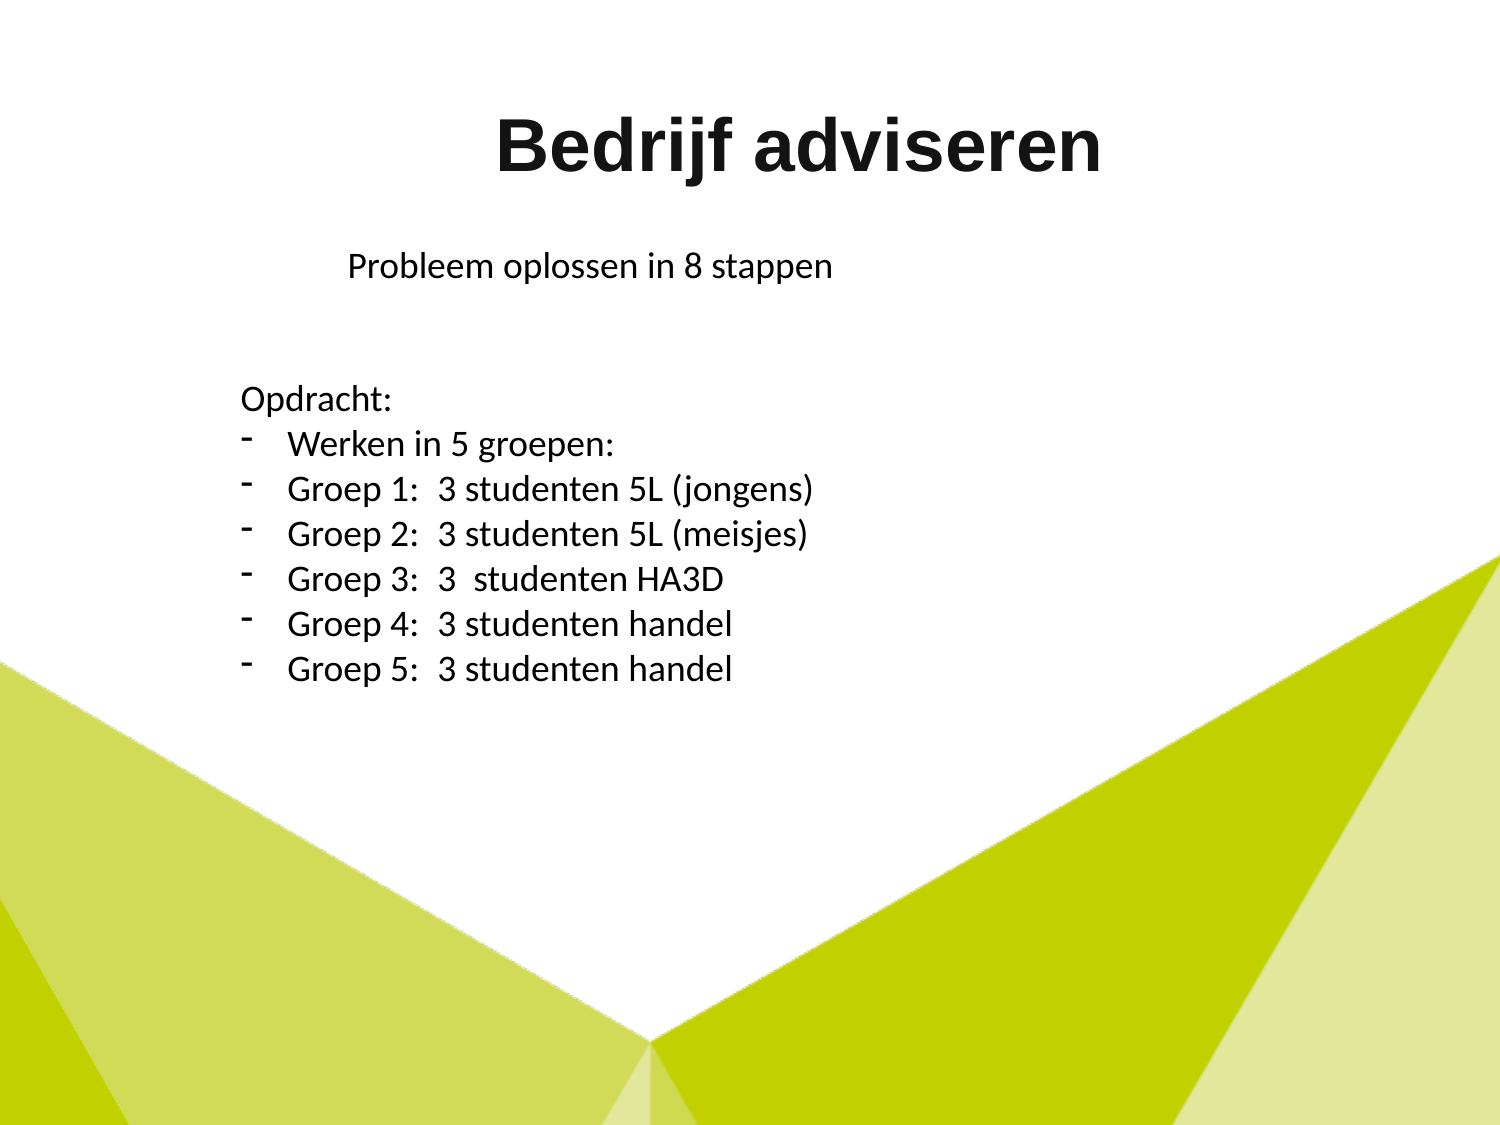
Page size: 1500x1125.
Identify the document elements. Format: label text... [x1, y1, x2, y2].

text_box Opdracht: Werken in 5 groepen: Groep 1: 3 studenten 5L (jongens) Groep 2: 3 studenten 5L (meisjes) Groep 3: 3 studenten HA3D Groep 4: 3 studenten handel Groep 5: 3 studenten handel [225, 366, 1232, 479]
text_box Probleem oplossen in 8 stappen [332, 234, 1125, 294]
picture [0, 481, 1500, 1125]
text_box Bedrijf adviseren [57, 89, 1500, 195]
